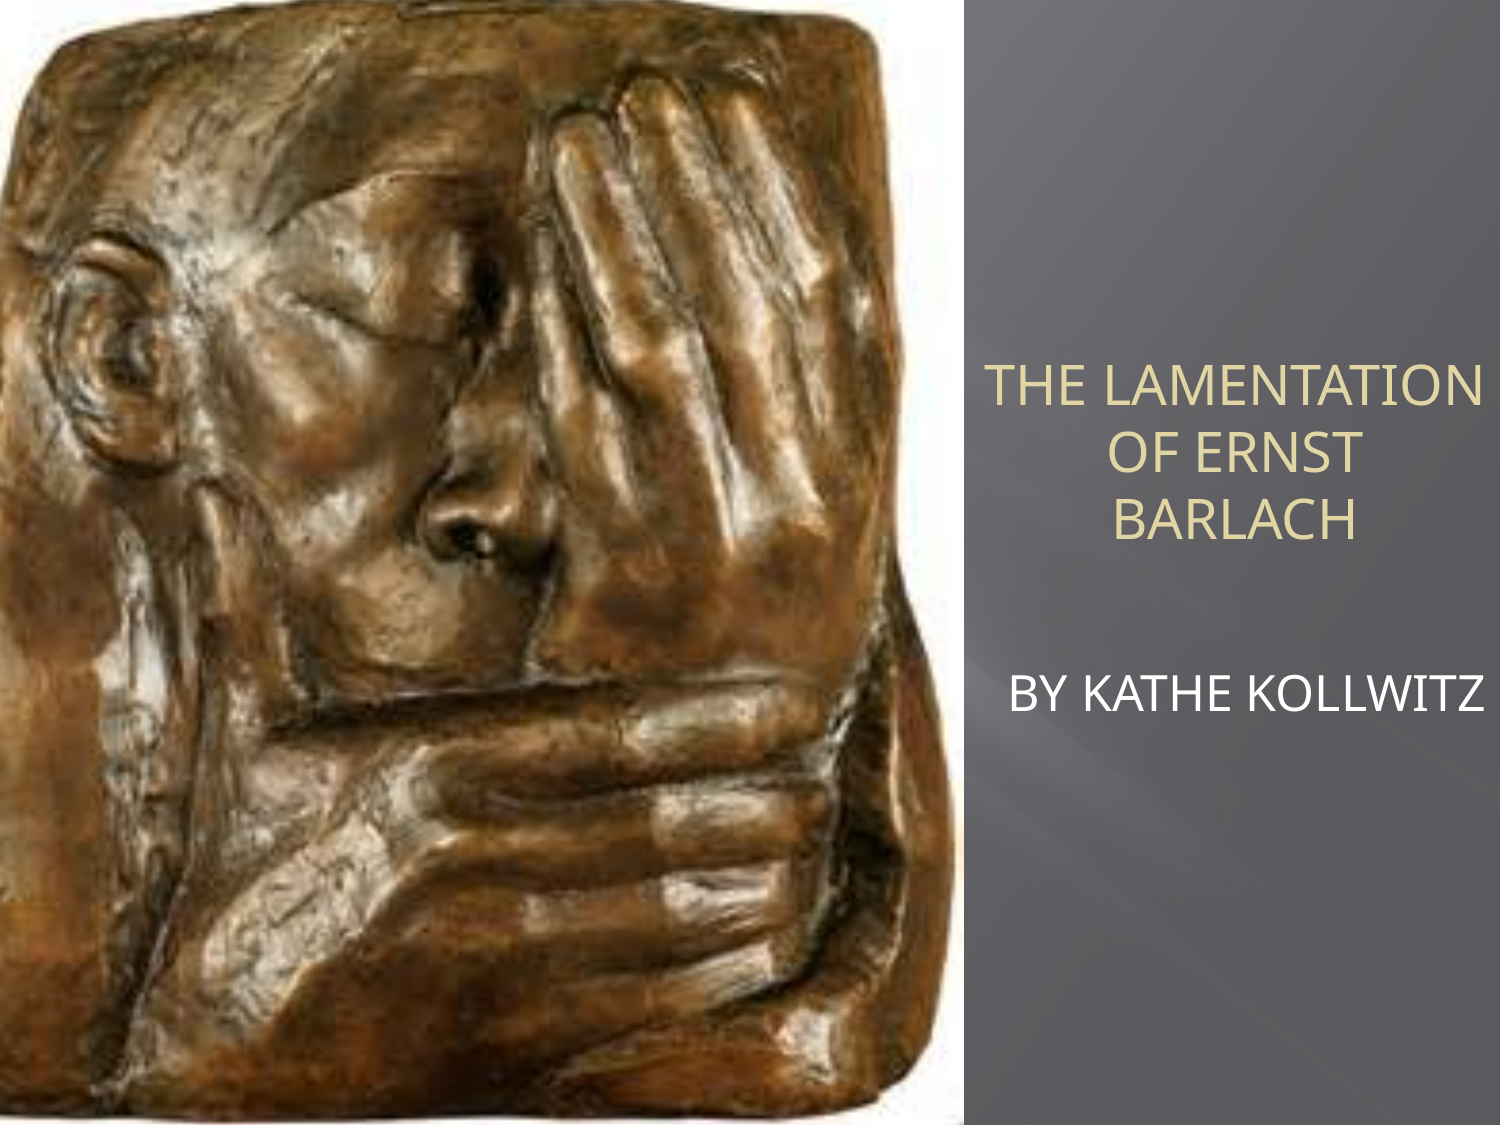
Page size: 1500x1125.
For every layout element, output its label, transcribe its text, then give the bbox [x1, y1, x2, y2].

title by Kathe Kollwitz [1007, 559, 1500, 722]
subtitle THE LAMENTATION OF ERNST BARLACH [1007, 341, 1500, 559]
picture [0, 0, 964, 1125]
